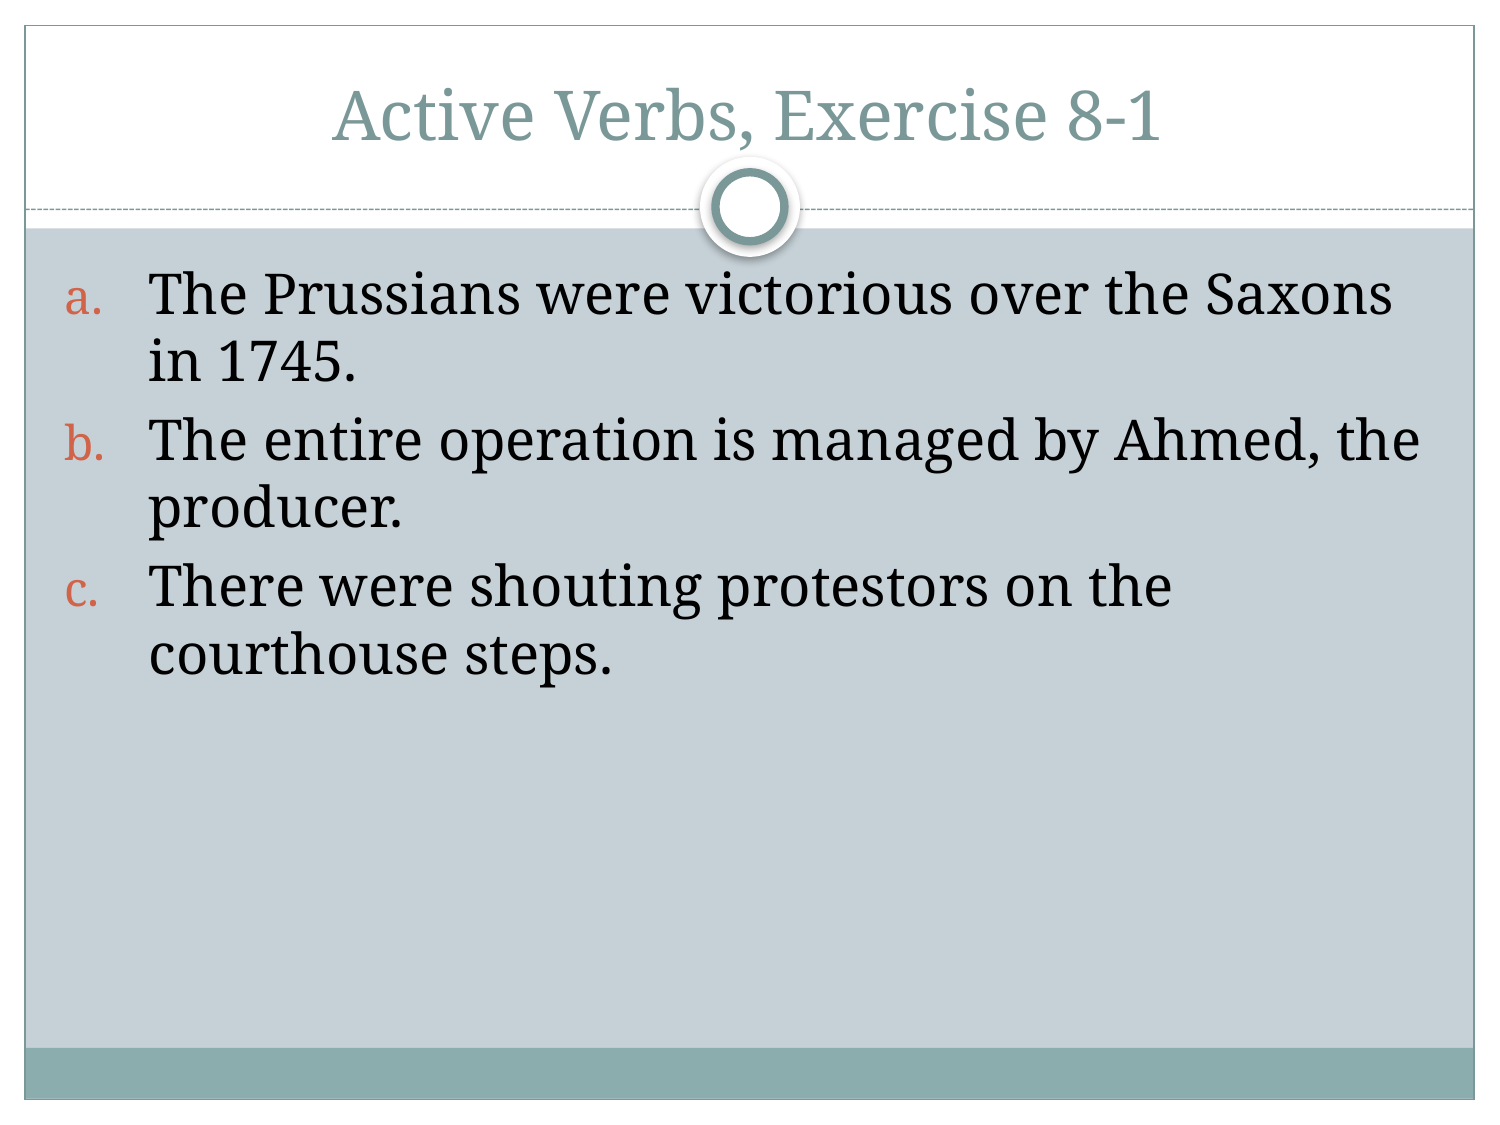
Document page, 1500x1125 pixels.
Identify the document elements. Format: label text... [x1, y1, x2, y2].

title Active Verbs, Exercise 8-1 [49, 37, 1450, 162]
list The Prussians were victorious over the Saxons in 1745. The entire operation is managed by Ahmed, the producer. There were shouting protestors on the courthouse steps. [49, 250, 1445, 1001]
